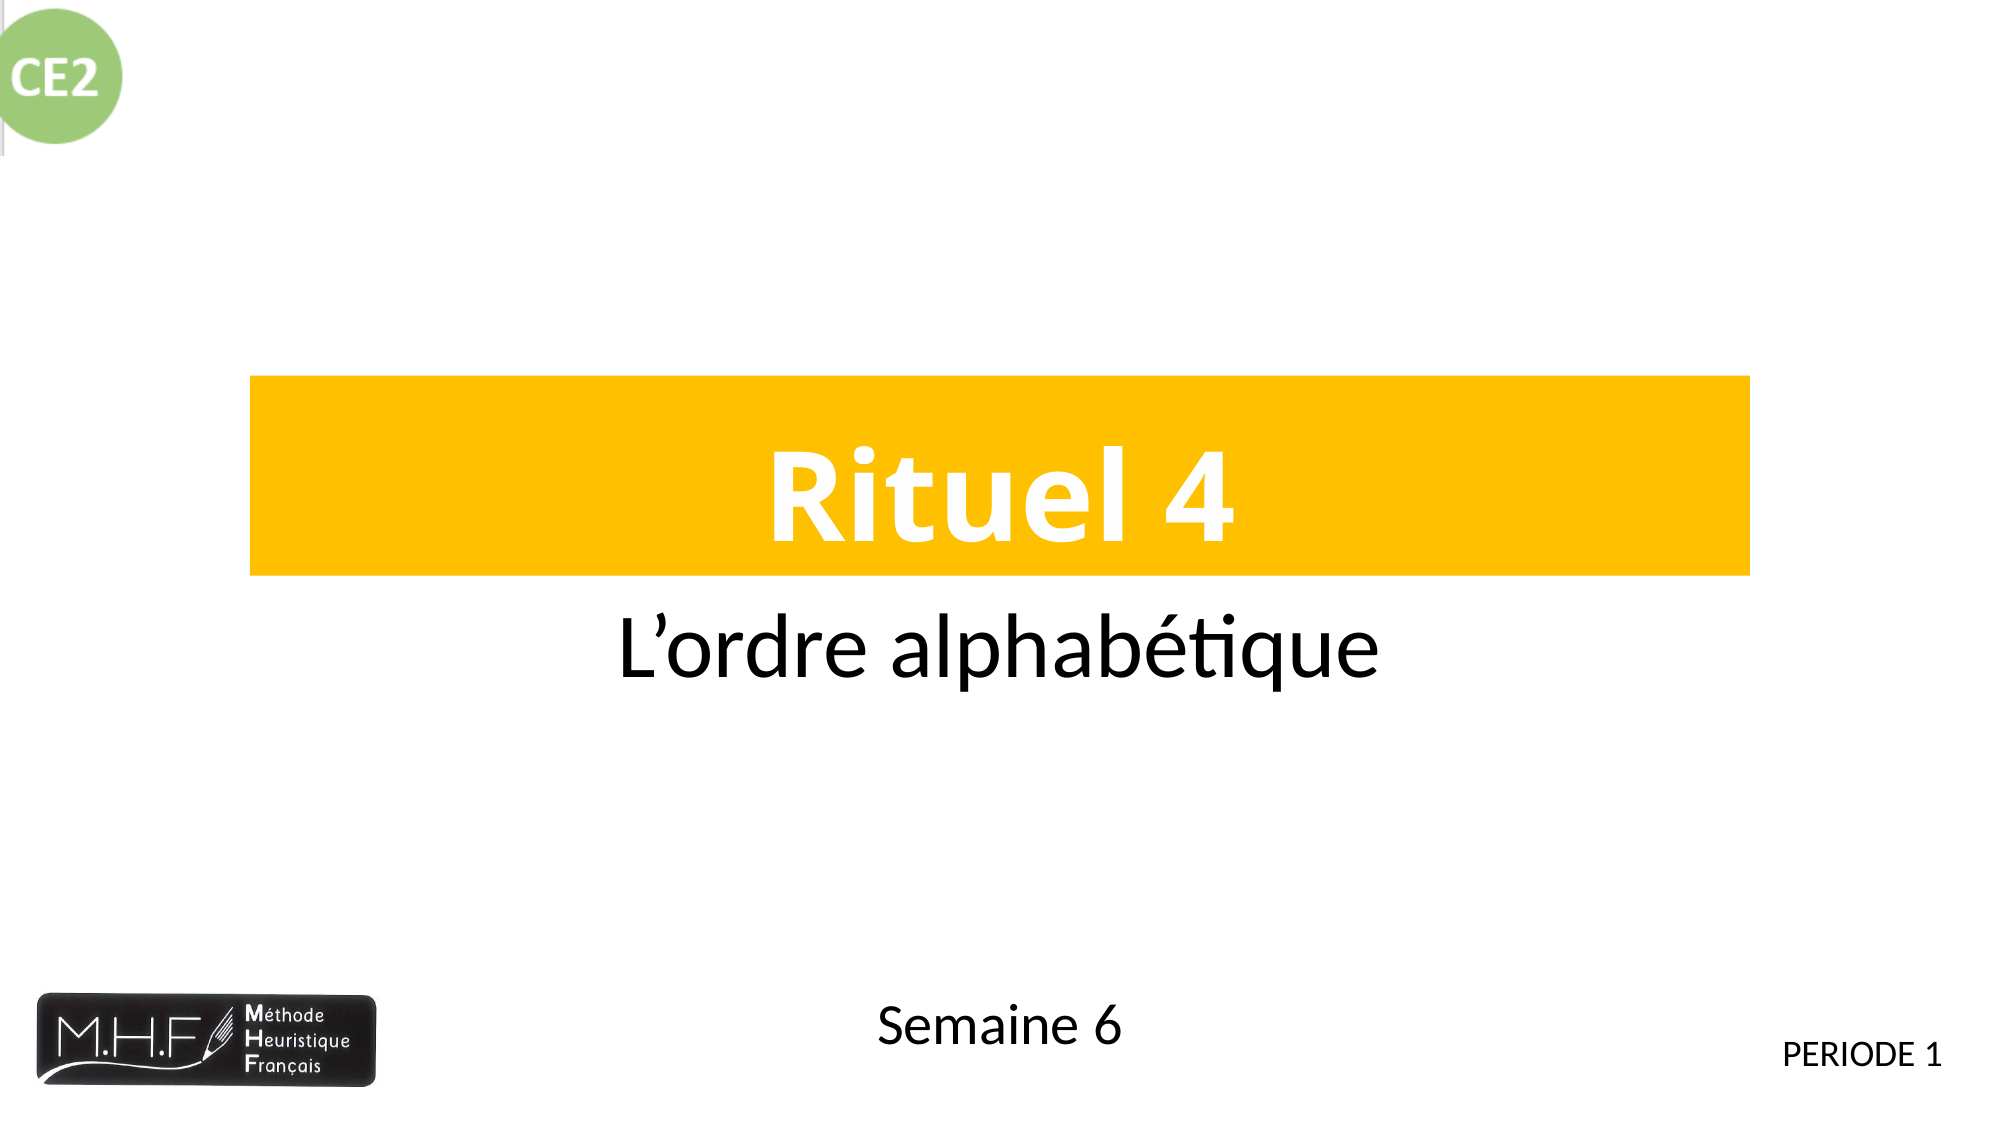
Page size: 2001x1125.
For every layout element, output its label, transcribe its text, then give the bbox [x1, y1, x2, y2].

title Rituel 4 [249, 375, 1750, 576]
subtitle L’ordre alphabétique [249, 590, 1750, 863]
text_box PERIODE 1 [1750, 1021, 1967, 1082]
picture [0, 0, 131, 156]
text_box Semaine 6 [249, 987, 1750, 1118]
picture [33, 990, 379, 1089]
